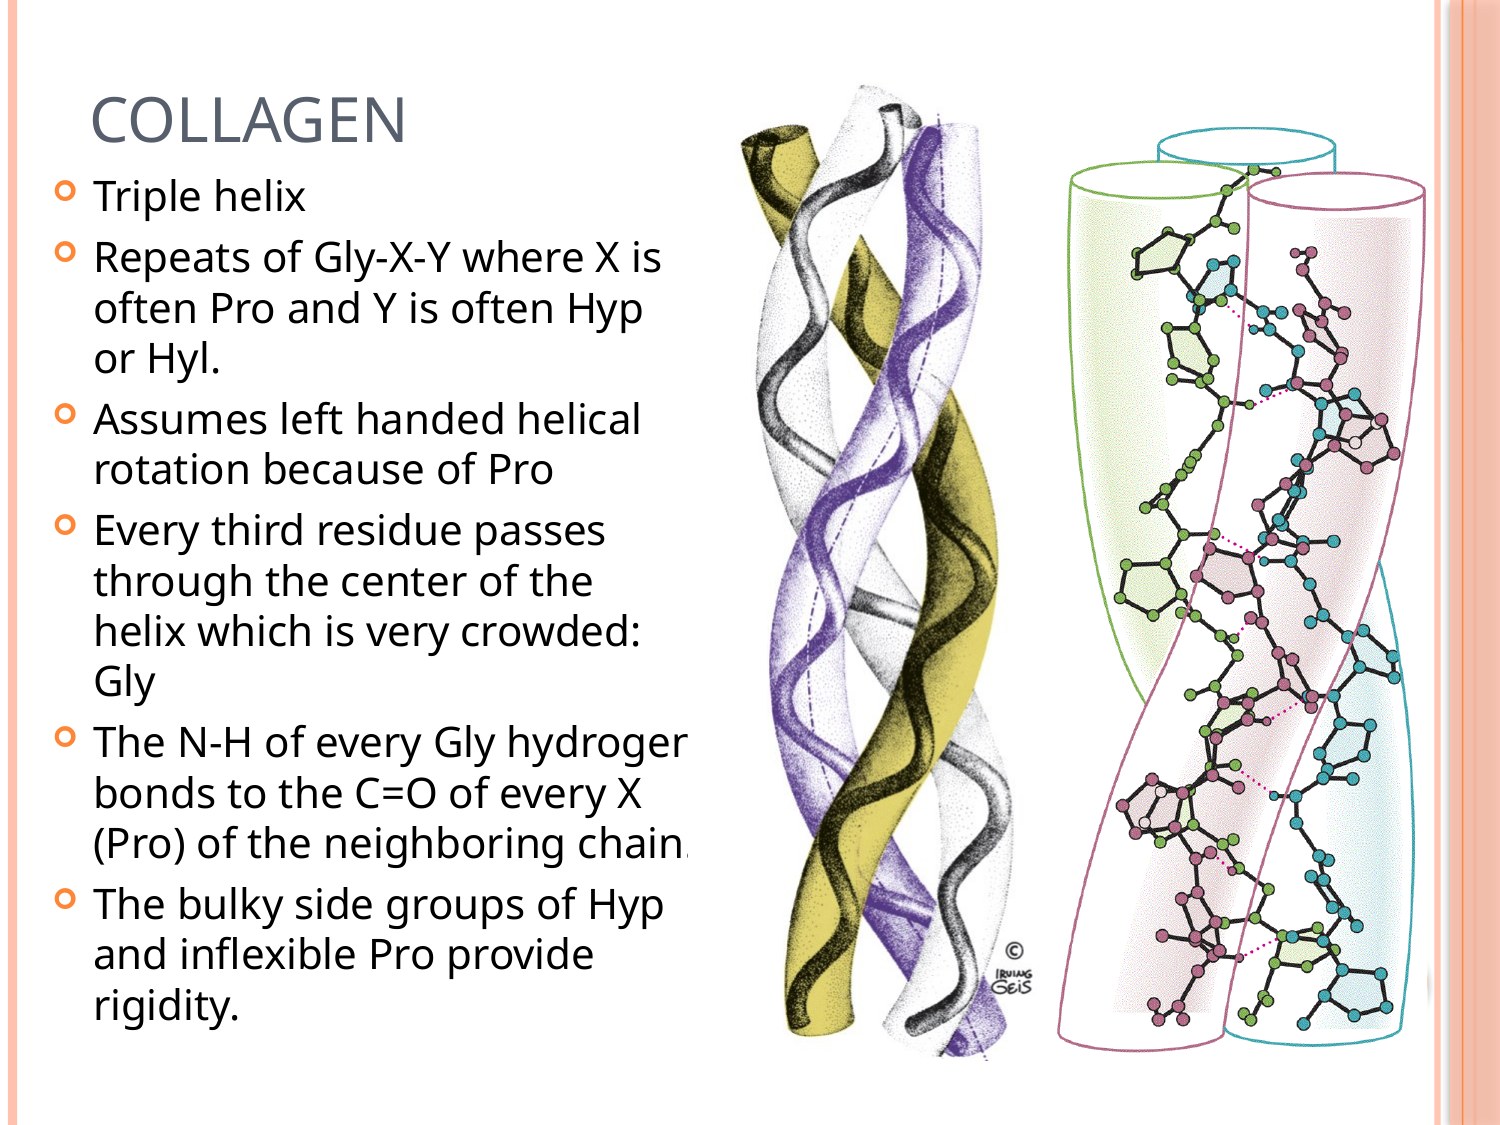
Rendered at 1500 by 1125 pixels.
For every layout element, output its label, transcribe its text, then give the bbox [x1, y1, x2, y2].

list Triple helix Repeats of Gly-X-Y where X is often Pro and Y is often Hyp or Hyl. Assumes left handed helical rotation because of Pro Every third residue passes through the center of the helix which is very crowded: Gly The N-H of every Gly hydrogen bonds to the C=O of every X (Pro) of the neighboring chain. The bulky side groups of Hyp and inflexible Pro provide rigidity. [37, 162, 681, 1062]
title Collagen [75, 45, 1300, 162]
picture [686, 74, 1429, 1062]
